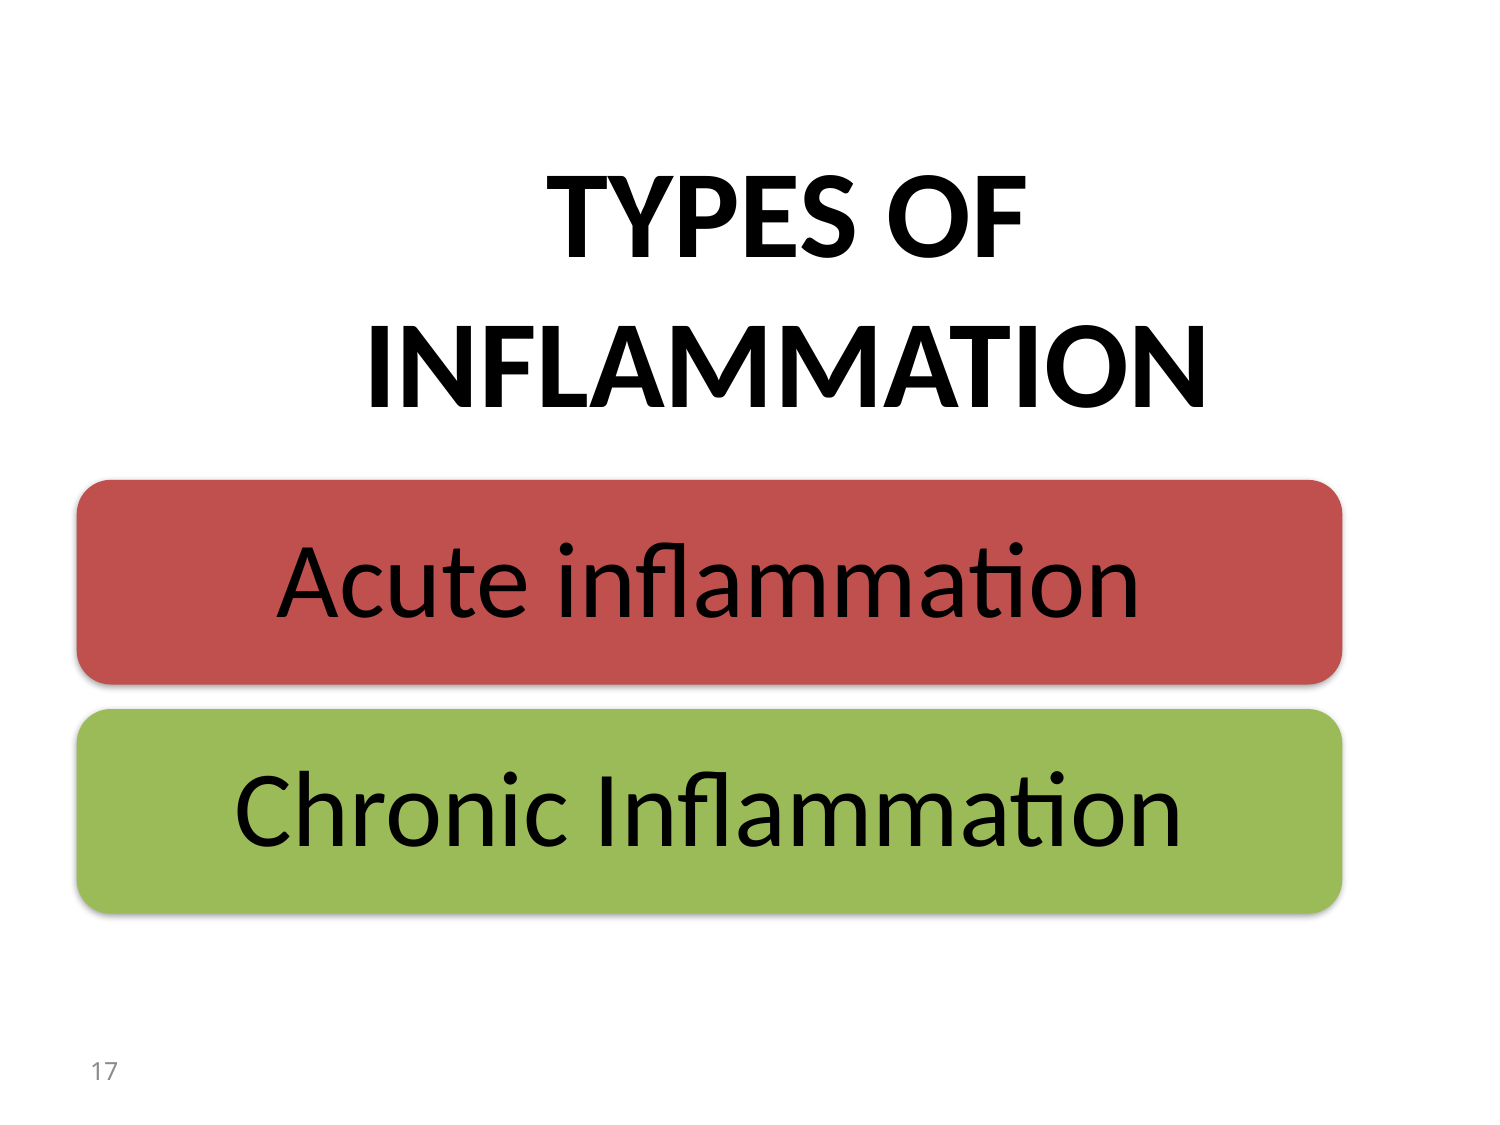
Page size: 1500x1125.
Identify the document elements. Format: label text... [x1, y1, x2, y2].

title TYPES OF Inflammation [150, 125, 1425, 349]
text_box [76, 479, 1343, 914]
slide_number 17 [75, 1042, 425, 1103]
